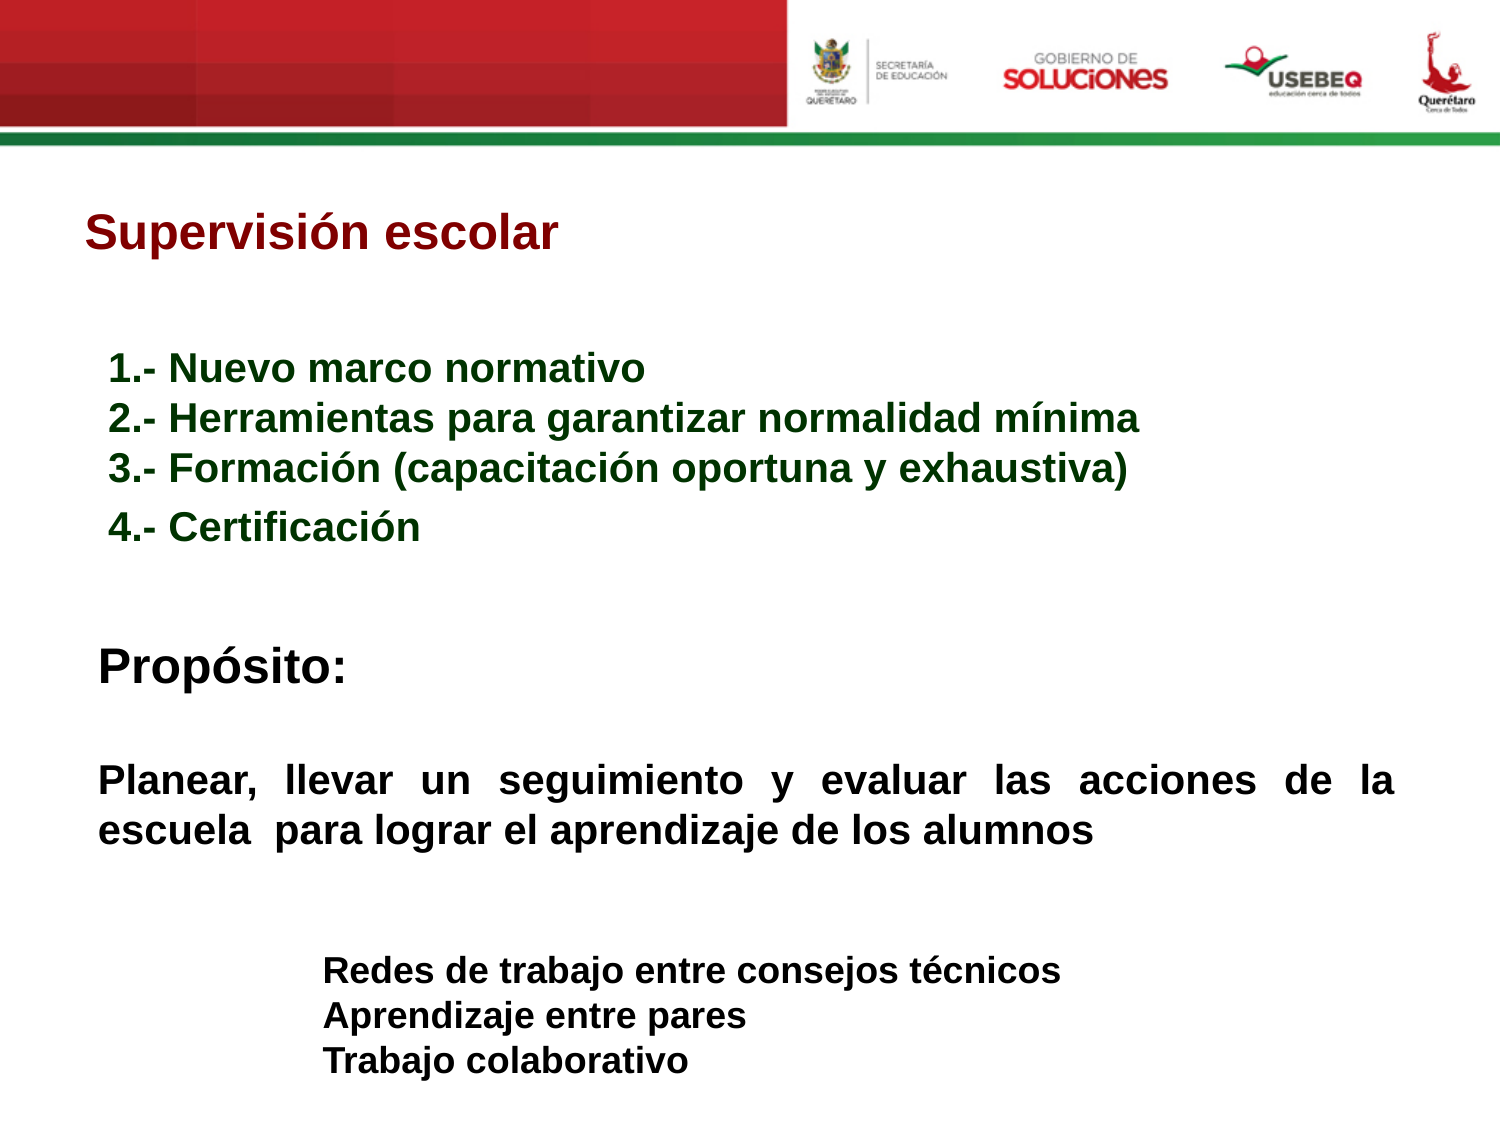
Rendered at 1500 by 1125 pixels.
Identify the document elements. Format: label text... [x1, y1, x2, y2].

picture [0, 0, 1500, 1125]
text_box Supervisión escolar [69, 192, 1274, 268]
text_box 1.- Nuevo marco normativo 2.- Herramientas para garantizar normalidad mínima 3.- Formación (capacitación oportuna y exhaustiva) 4.- Certificación [93, 333, 1400, 559]
text_box Redes de trabajo entre consejos técnicos Aprendizaje entre pares Trabajo colaborativo [307, 938, 1089, 1089]
text_box Propósito: Planear, llevar un seguimiento y evaluar las acciones de la escuela para lograr el aprendizaje de los alumnos [83, 625, 1410, 861]
